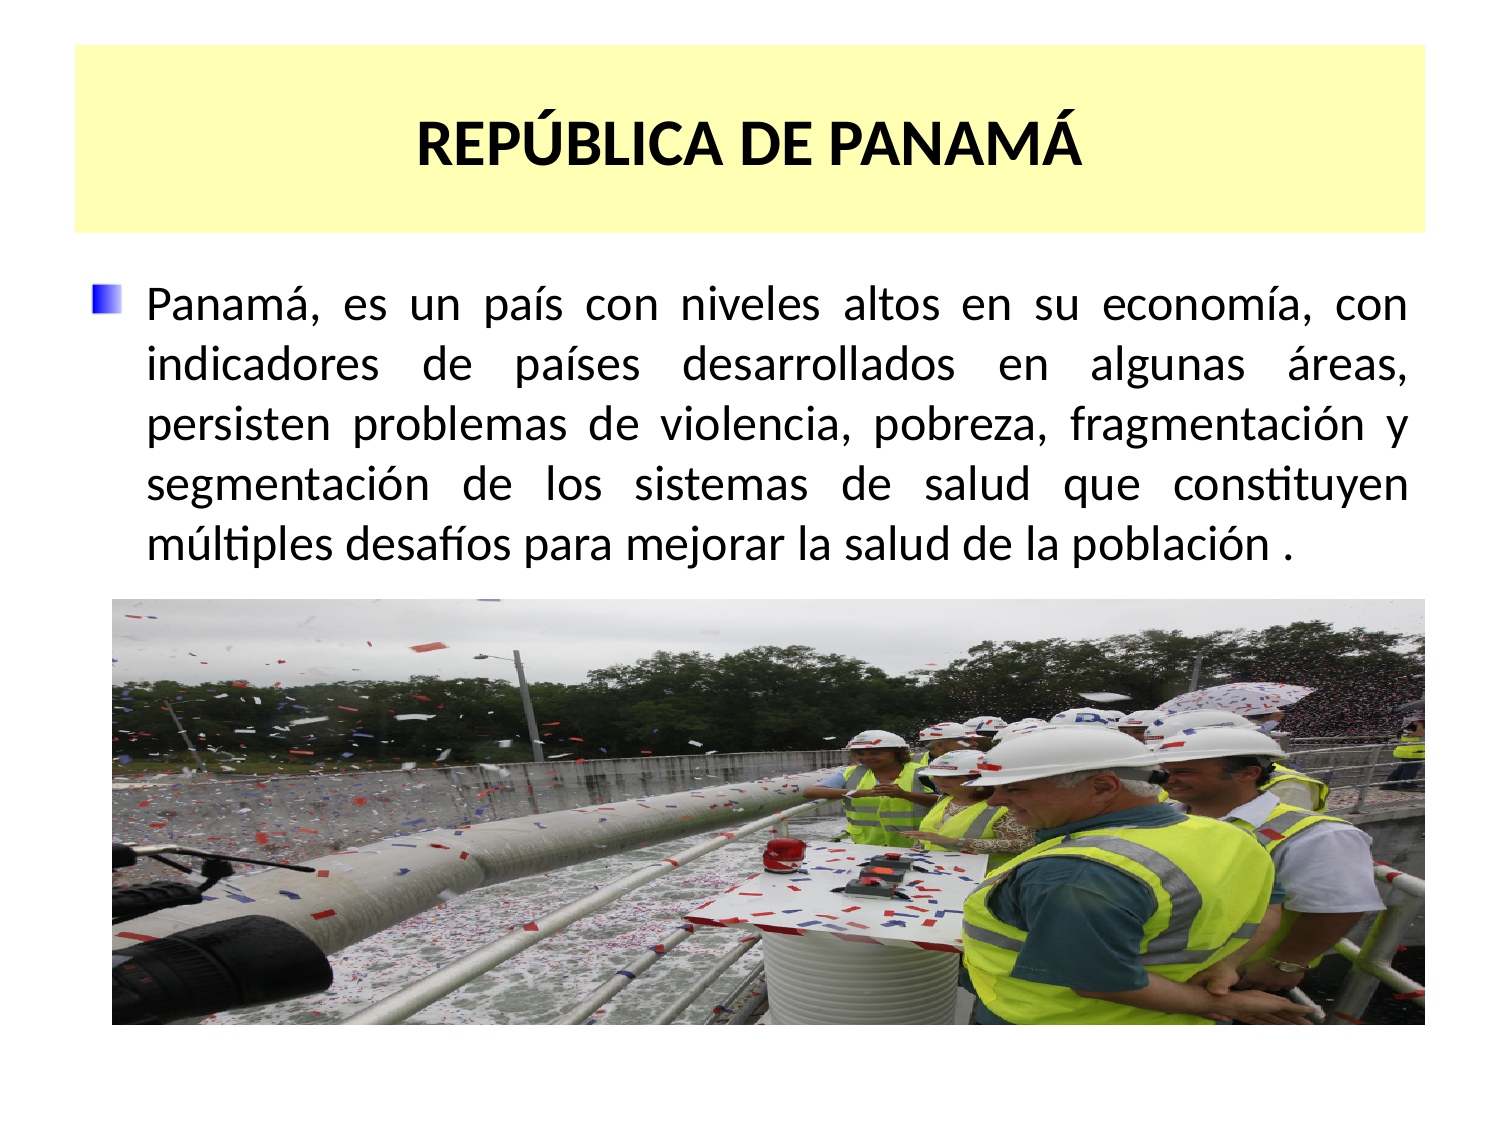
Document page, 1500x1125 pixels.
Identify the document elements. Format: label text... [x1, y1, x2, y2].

picture [90, 282, 126, 318]
list Panamá, es un país con niveles altos en su economía, con indicadores de países desarrollados en algunas áreas, persisten problemas de violencia, pobreza, fragmentación y segmentación de los sistemas de salud que constituyen múltiples desafíos para mejorar la salud de la población . [75, 262, 1425, 1005]
title REPÚBLICA DE PANAMÁ [75, 45, 1425, 233]
picture [112, 599, 1426, 1026]
